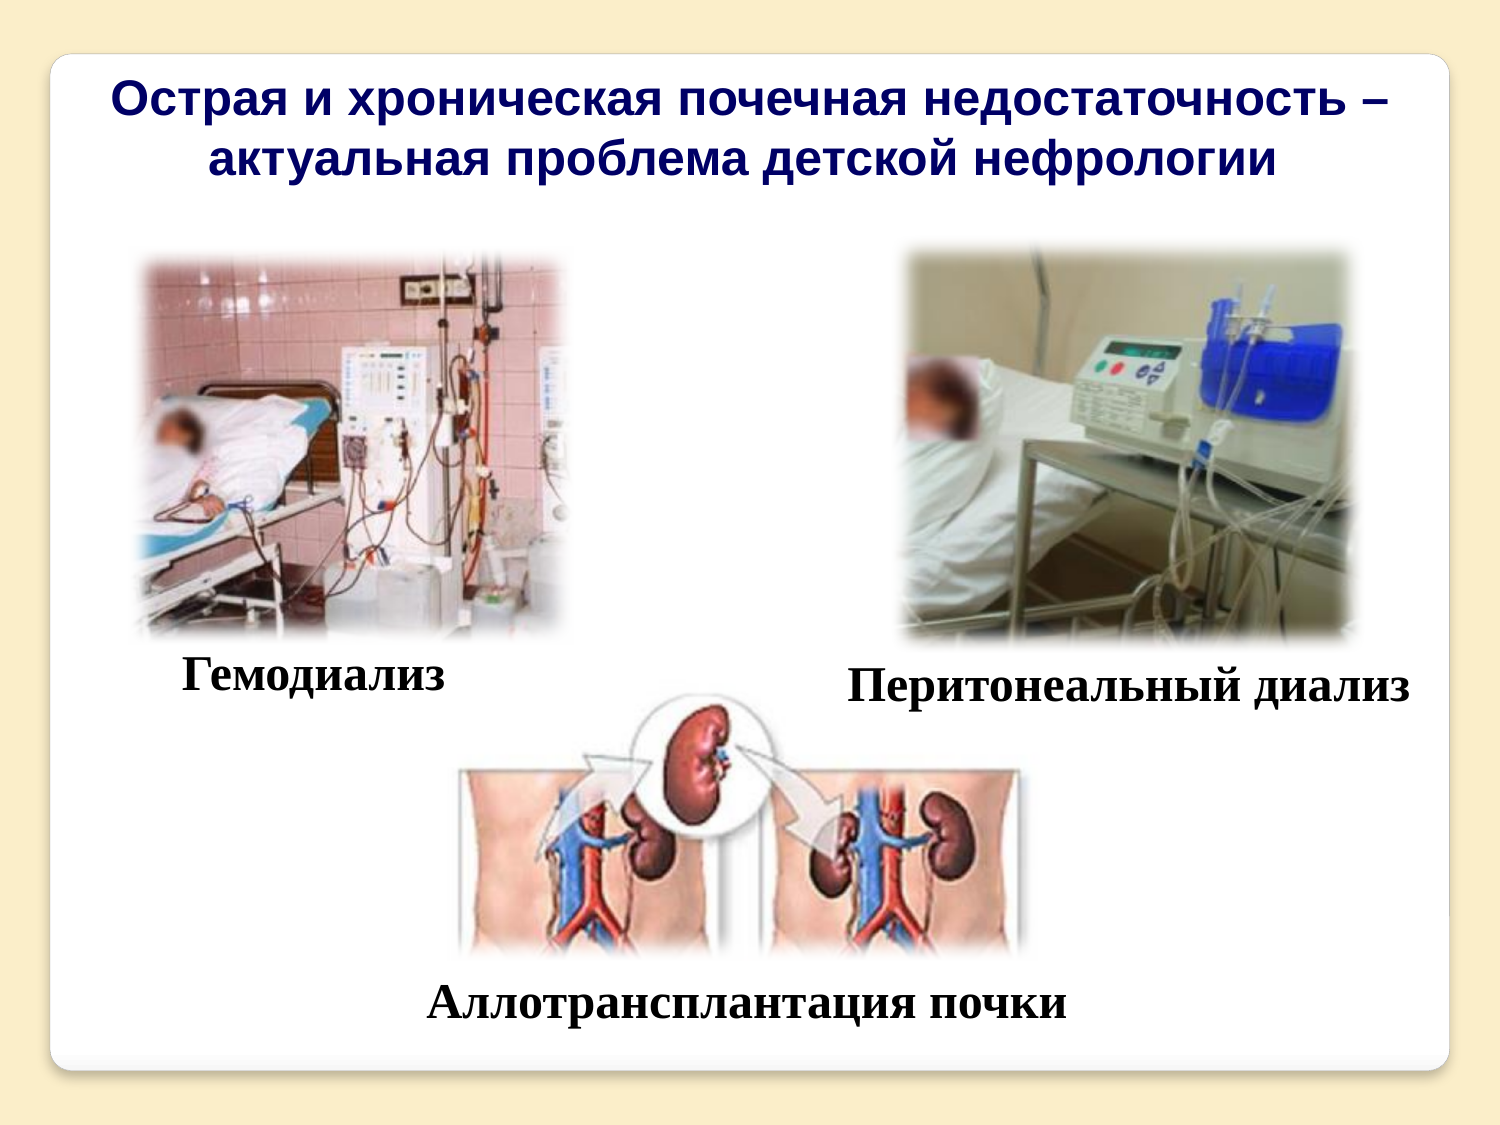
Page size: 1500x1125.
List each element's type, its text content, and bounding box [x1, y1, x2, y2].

text_box Гемодиализ [167, 652, 461, 708]
picture [890, 234, 1366, 654]
picture [128, 245, 575, 645]
picture [433, 679, 1051, 962]
text_box Перитонеальный диализ [832, 644, 1426, 720]
text_box Аллотрансплантация почки [411, 960, 1083, 1036]
text_box Острая и хроническая почечная недостаточность – актуальная проблема детской нефрологии [46, 58, 1454, 194]
